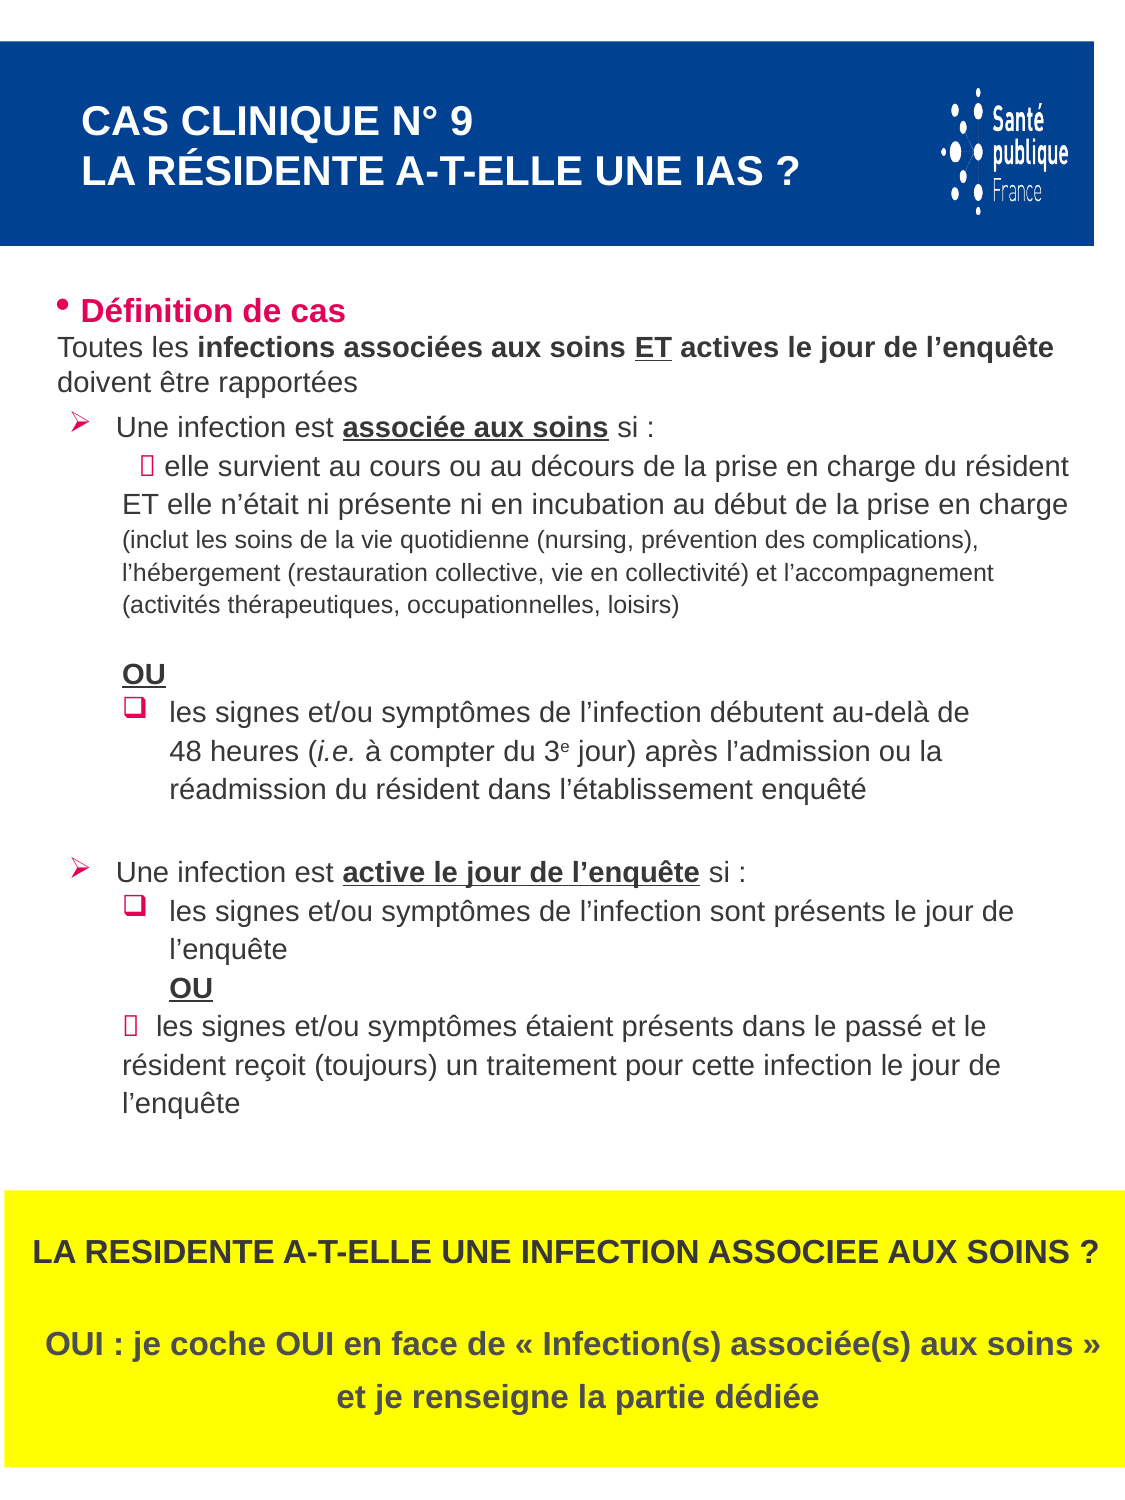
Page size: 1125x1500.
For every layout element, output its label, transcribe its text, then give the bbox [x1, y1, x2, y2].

picture [941, 88, 1068, 215]
title CAS CLINIQUE N° 9 la résidente a-t-elle une IAS ? [75, 41, 908, 246]
text_box Définition de cas Toutes les infections associées aux soins ET actives le jour de l’enquête doivent être rapportées Une infection est associée aux soins si :  elle survient au cours ou au décours de la prise en charge du résident ET elle n’était ni présente ni en incubation au début de la prise en charge (inclut les soins de la vie quotidienne (nursing, prévention des complications), l’hébergement (restauration collective, vie en collectivité) et l’accompagnement (activités thérapeutiques, occupationnelles, loisirs) OU les signes et/ou symptômes de l’infection débutent au-delà de 48 heures (i.e. à compter du 3e jour) après l’admission ou la réadmission du résident dans l’établissement enquêté Une infection est active le jour de l’enquête si : les signes et/ou symptômes de l’infection sont présents le jour de l’enquête OU  les signes et/ou symptômes étaient présents dans le passé et le résident reçoit (toujours) un traitement pour cette infection le jour de l’enquête [42, 277, 1088, 1127]
text_box LA RESIDENTE A-T-ELLE UNE INFECTION ASSOCIEE aux soins ? OUI : je coche OUI en face de « Infection(s) associée(s) aux soins » et je renseigne la partie dédiée [4, 1190, 1125, 1468]
